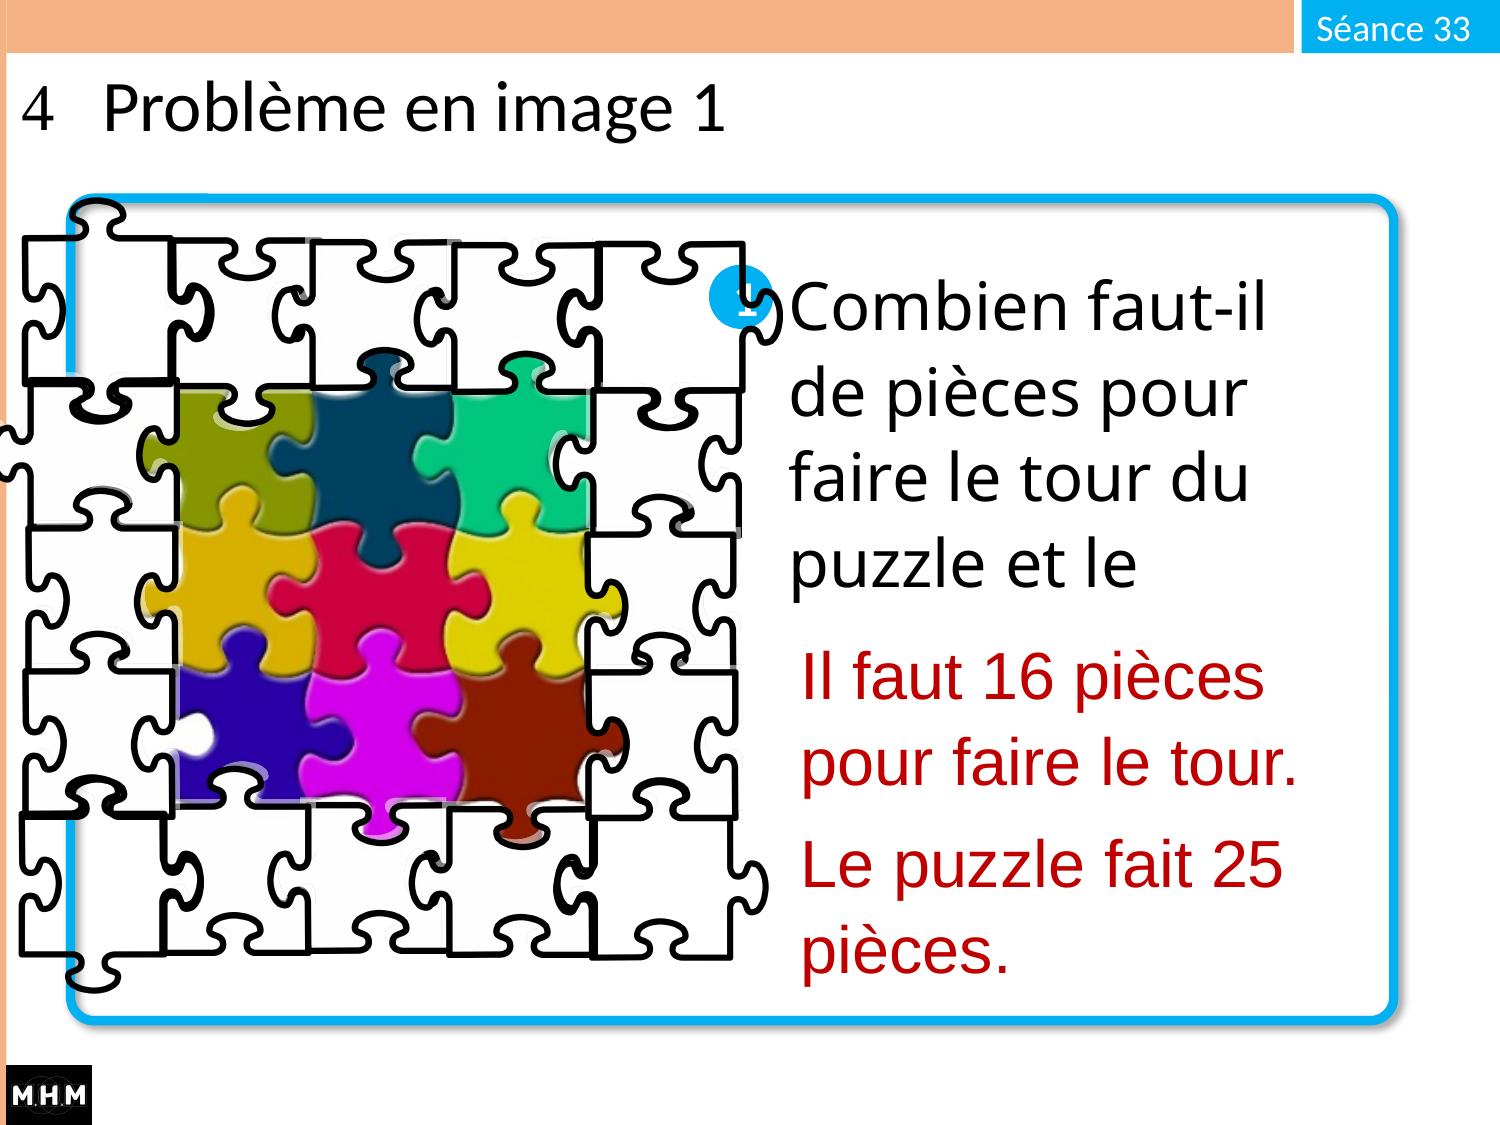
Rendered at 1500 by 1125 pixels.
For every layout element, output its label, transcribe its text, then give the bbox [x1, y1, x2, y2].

picture [0, 198, 783, 999]
text_box Combien faut-il de pièces pour faire le tour du puzzle et le terminer ? [773, 251, 1377, 613]
picture [6, 1065, 92, 1125]
title Problème en image 1 [87, 32, 1382, 158]
text_box [68, 196, 1396, 1023]
text_box Il faut 16 pièces pour faire le tour. Le puzzle fait 25 pièces. [785, 620, 1389, 702]
